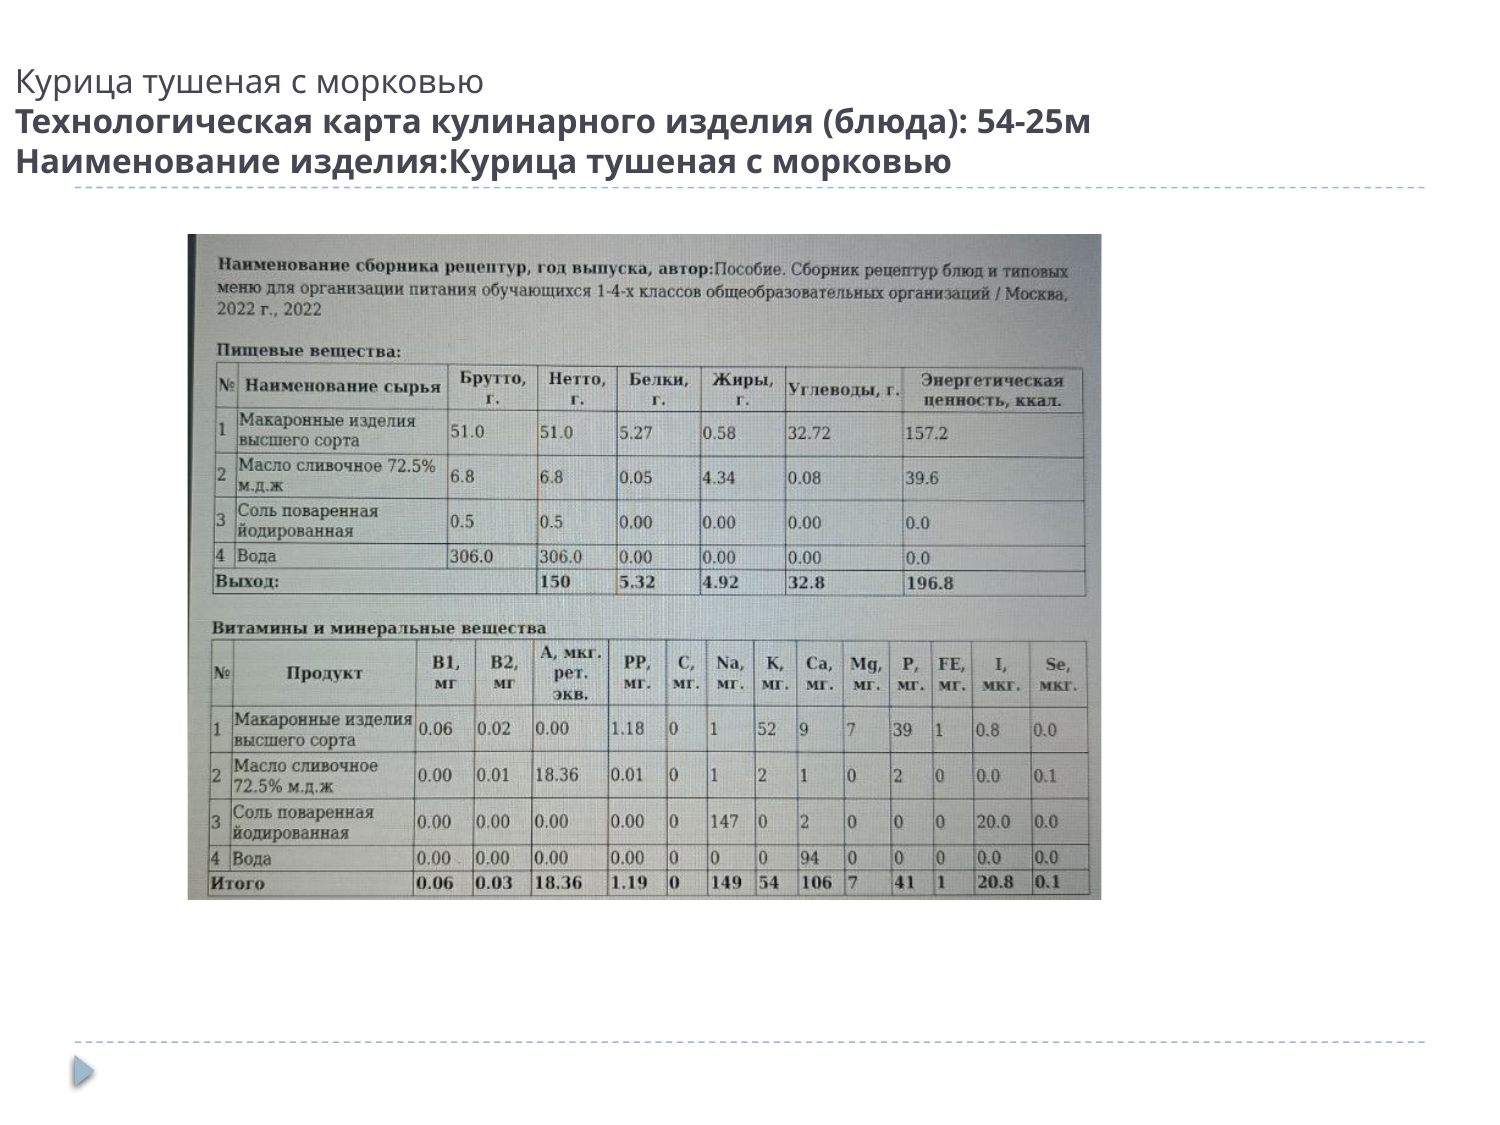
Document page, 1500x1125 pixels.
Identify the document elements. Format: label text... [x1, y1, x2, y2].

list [187, 234, 1102, 1044]
title Курица тушеная с морковью Технологическая карта кулинарного изделия (блюда): 54-25м Наименование изделия:Курица тушеная с морковью [0, 0, 1500, 188]
